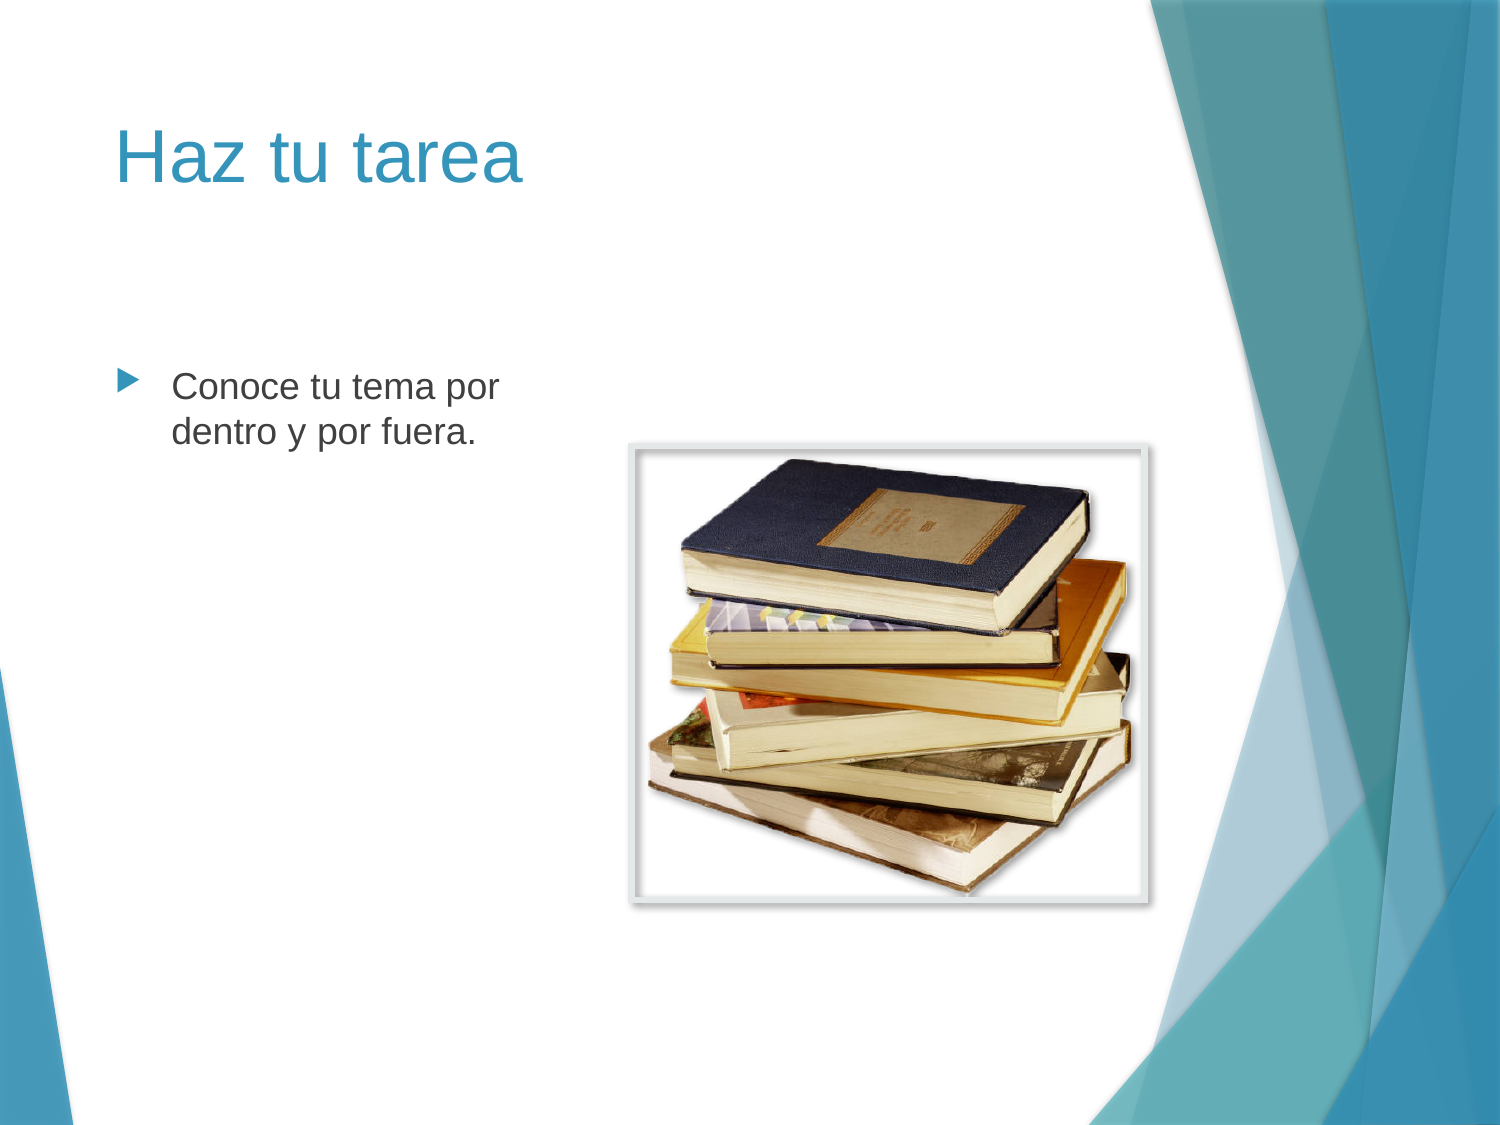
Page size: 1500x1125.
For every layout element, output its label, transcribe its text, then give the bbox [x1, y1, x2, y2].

title Haz tu tarea [99, 99, 1142, 317]
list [634, 448, 1142, 897]
list Conoce tu tema por dentro y por fuera. [99, 354, 607, 992]
